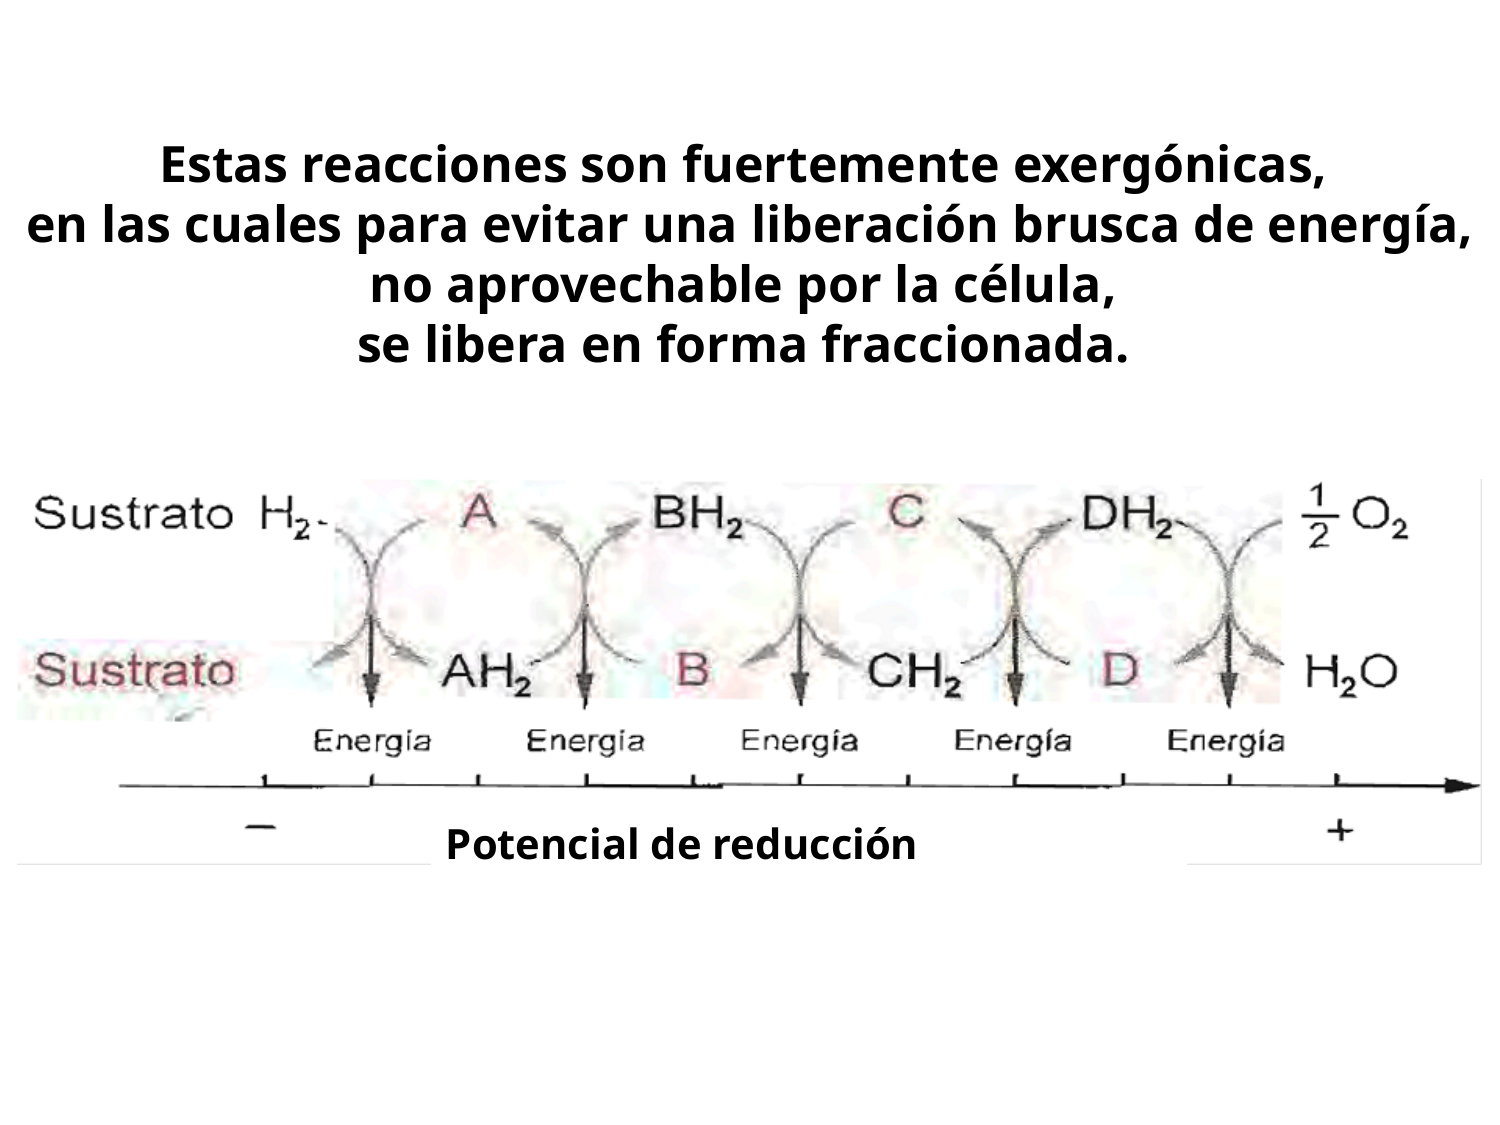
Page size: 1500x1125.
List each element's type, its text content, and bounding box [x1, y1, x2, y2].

text_box Estas reacciones son fuertemente exergónicas, en las cuales para evitar una liberación brusca de energía, no aprovechable por la célula, se libera en forma fraccionada. [0, 125, 1500, 381]
picture [16, 479, 1483, 866]
